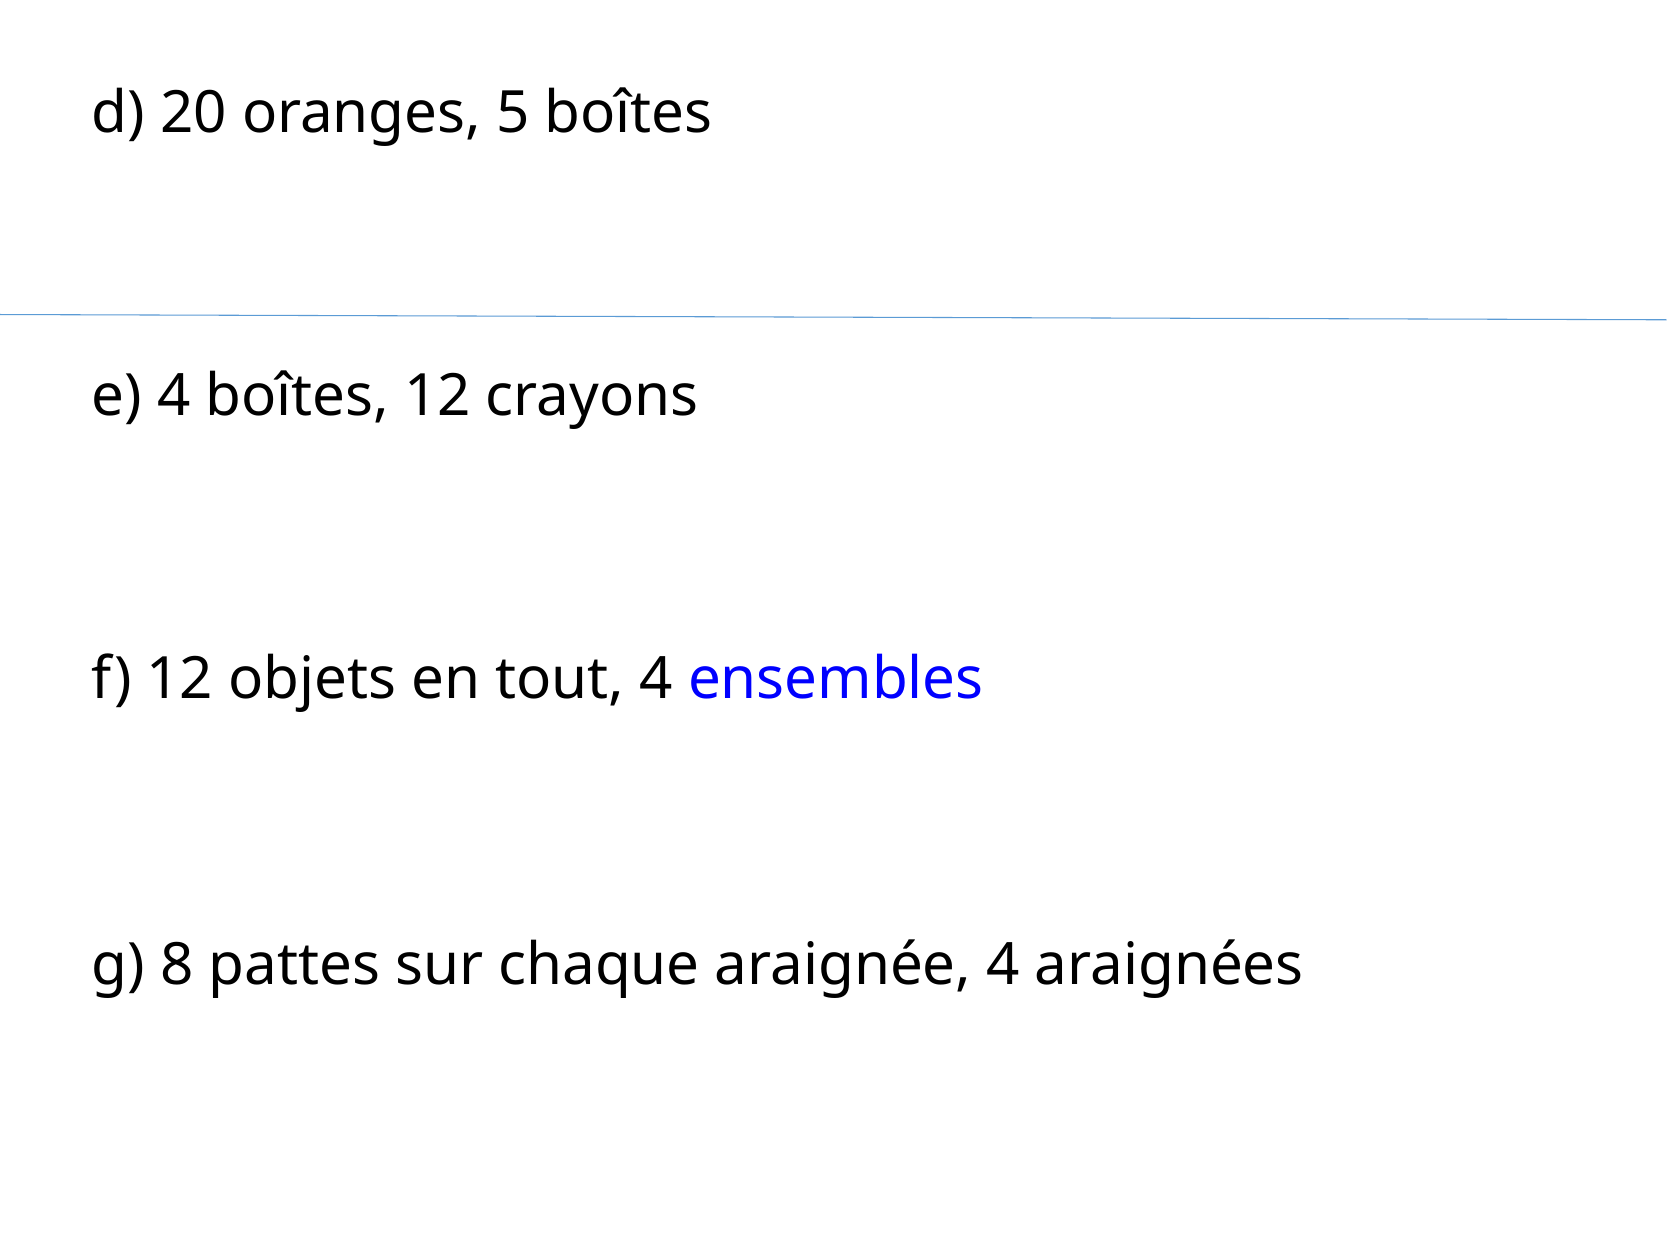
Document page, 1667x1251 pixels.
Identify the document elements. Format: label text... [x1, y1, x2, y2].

text_box f) 12 objets en tout, 4 ensembles [77, 633, 1315, 718]
text_box e) 4 boîtes, 12 crayons [77, 350, 1222, 435]
text_box d) 20 oranges, 5 boîtes [77, 66, 1415, 152]
text_box g) 8 pattes sur chaque araignée, 4 araignées [77, 918, 1541, 1004]
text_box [0, 314, 1667, 320]
